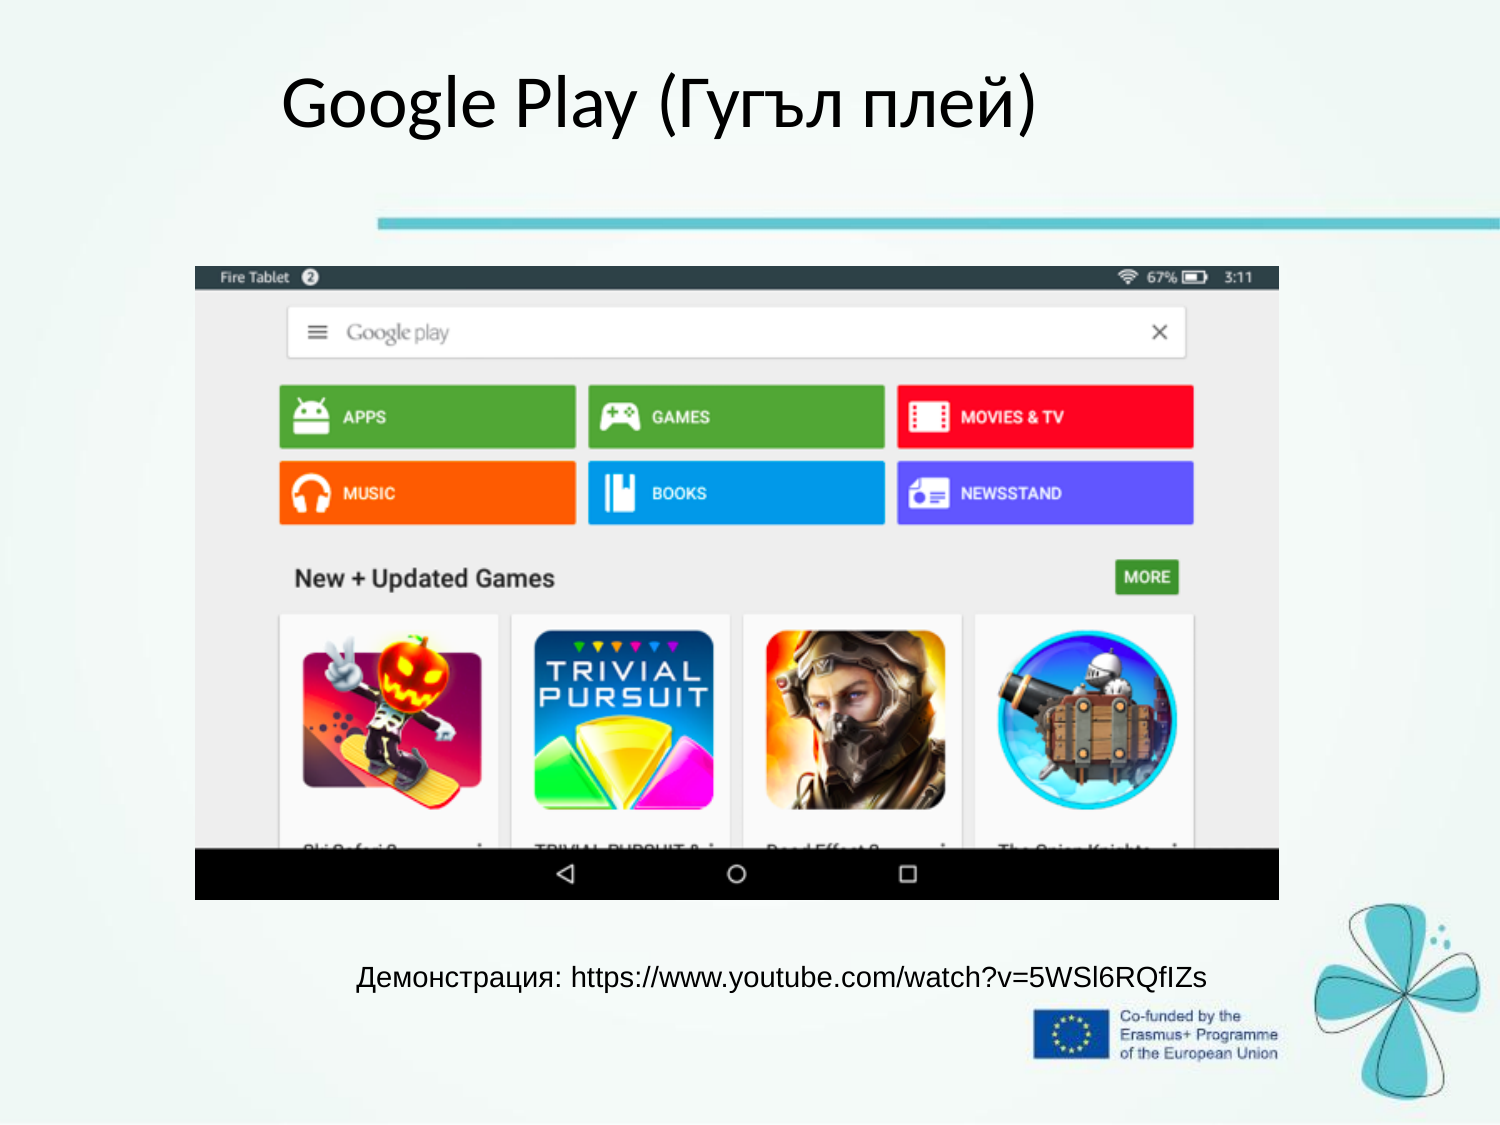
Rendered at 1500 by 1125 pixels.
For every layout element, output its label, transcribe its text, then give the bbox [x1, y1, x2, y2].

picture [0, 0, 1500, 1125]
text_box Google Play (Гугъл плей) [266, 45, 1500, 150]
text_box Демонстрация: https://www.youtube.com/watch?v=5WSl6RQfIZs [41, 278, 1481, 1044]
